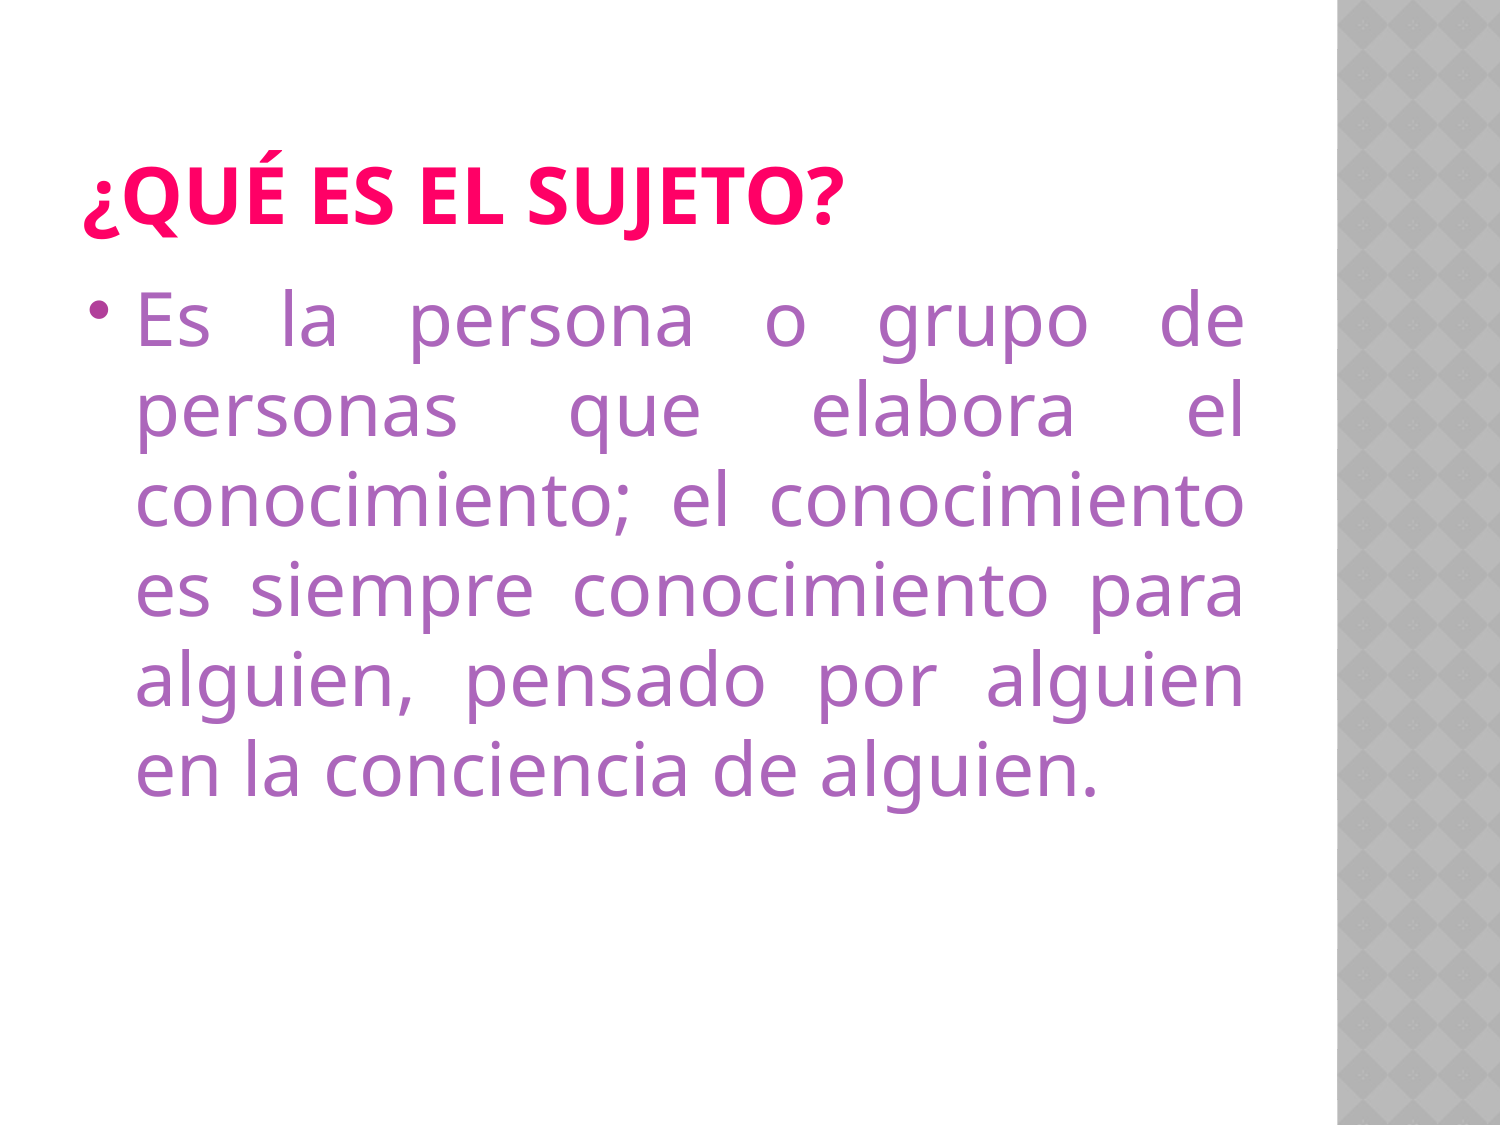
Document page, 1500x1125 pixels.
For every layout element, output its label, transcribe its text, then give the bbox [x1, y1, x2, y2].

title ¿QUÉ ES EL SUJETO? [75, 52, 1263, 240]
list Es la persona o grupo de personas que elabora el conocimiento; el conocimiento es siempre conocimiento para alguien, pensado por alguien en la conciencia de alguien. [75, 264, 1263, 1059]
